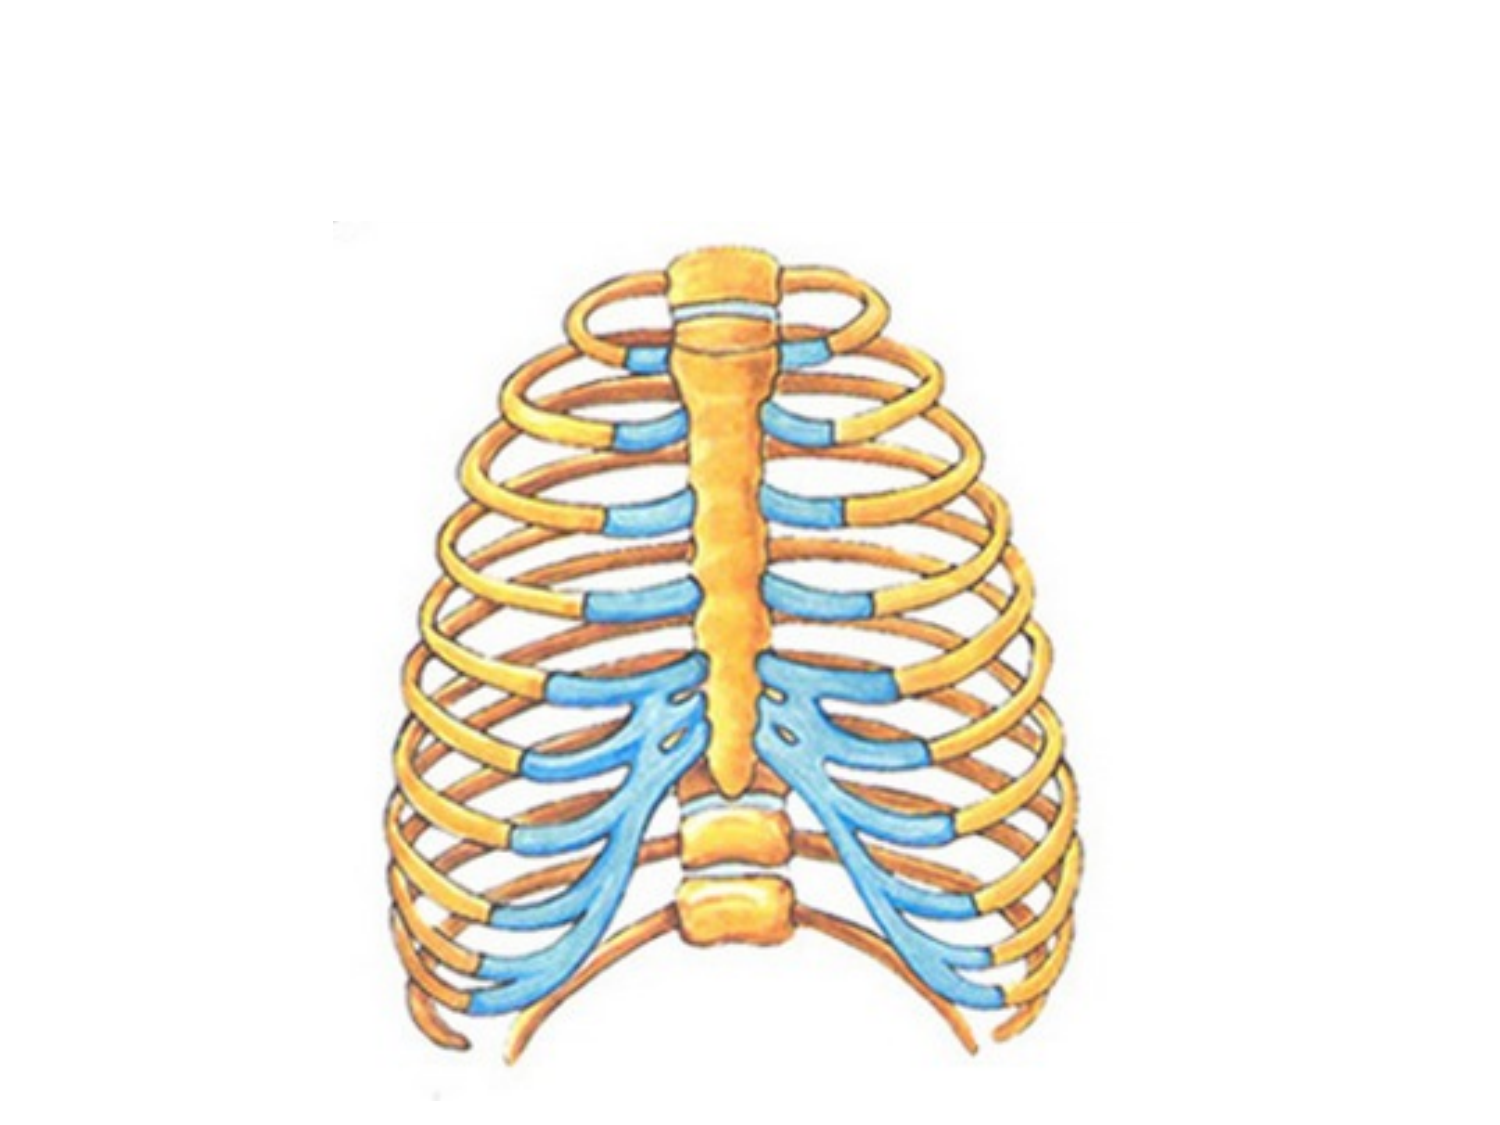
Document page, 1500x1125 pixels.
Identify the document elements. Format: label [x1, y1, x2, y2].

picture [332, 221, 1141, 1101]
